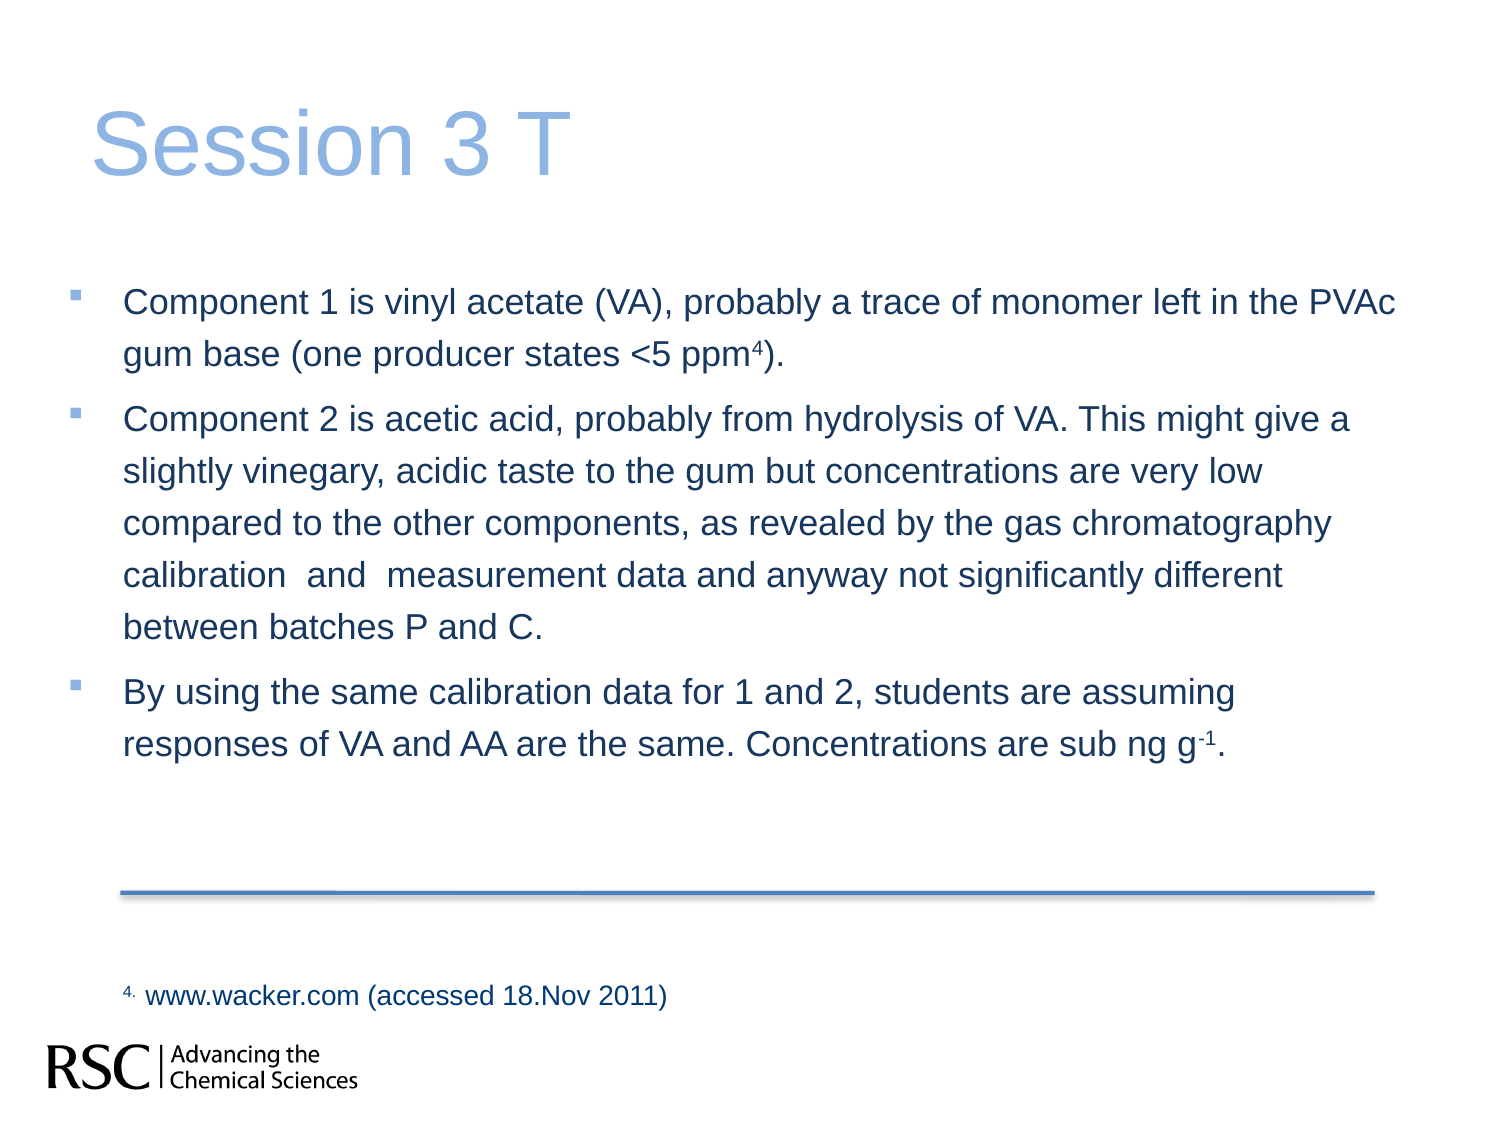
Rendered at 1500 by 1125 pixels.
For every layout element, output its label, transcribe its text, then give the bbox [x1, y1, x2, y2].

title Session 3 T [75, 45, 1425, 233]
list Component 1 is vinyl acetate (VA), probably a trace of monomer left in the PVAc gum base (one producer states <5 ppm4). Component 2 is acetic acid, probably from hydrolysis of VA. This might give a slightly vinegary, acidic taste to the gum but concentrations are very low compared to the other components, as revealed by the gas chromatography calibration and measurement data and anyway not significantly different between batches P and C. By using the same calibration data for 1 and 2, students are assuming responses of VA and AA are the same. Concentrations are sub ng g-1. 4. www.wacker.com (accessed 18.Nov 2011) [52, 262, 1425, 1023]
